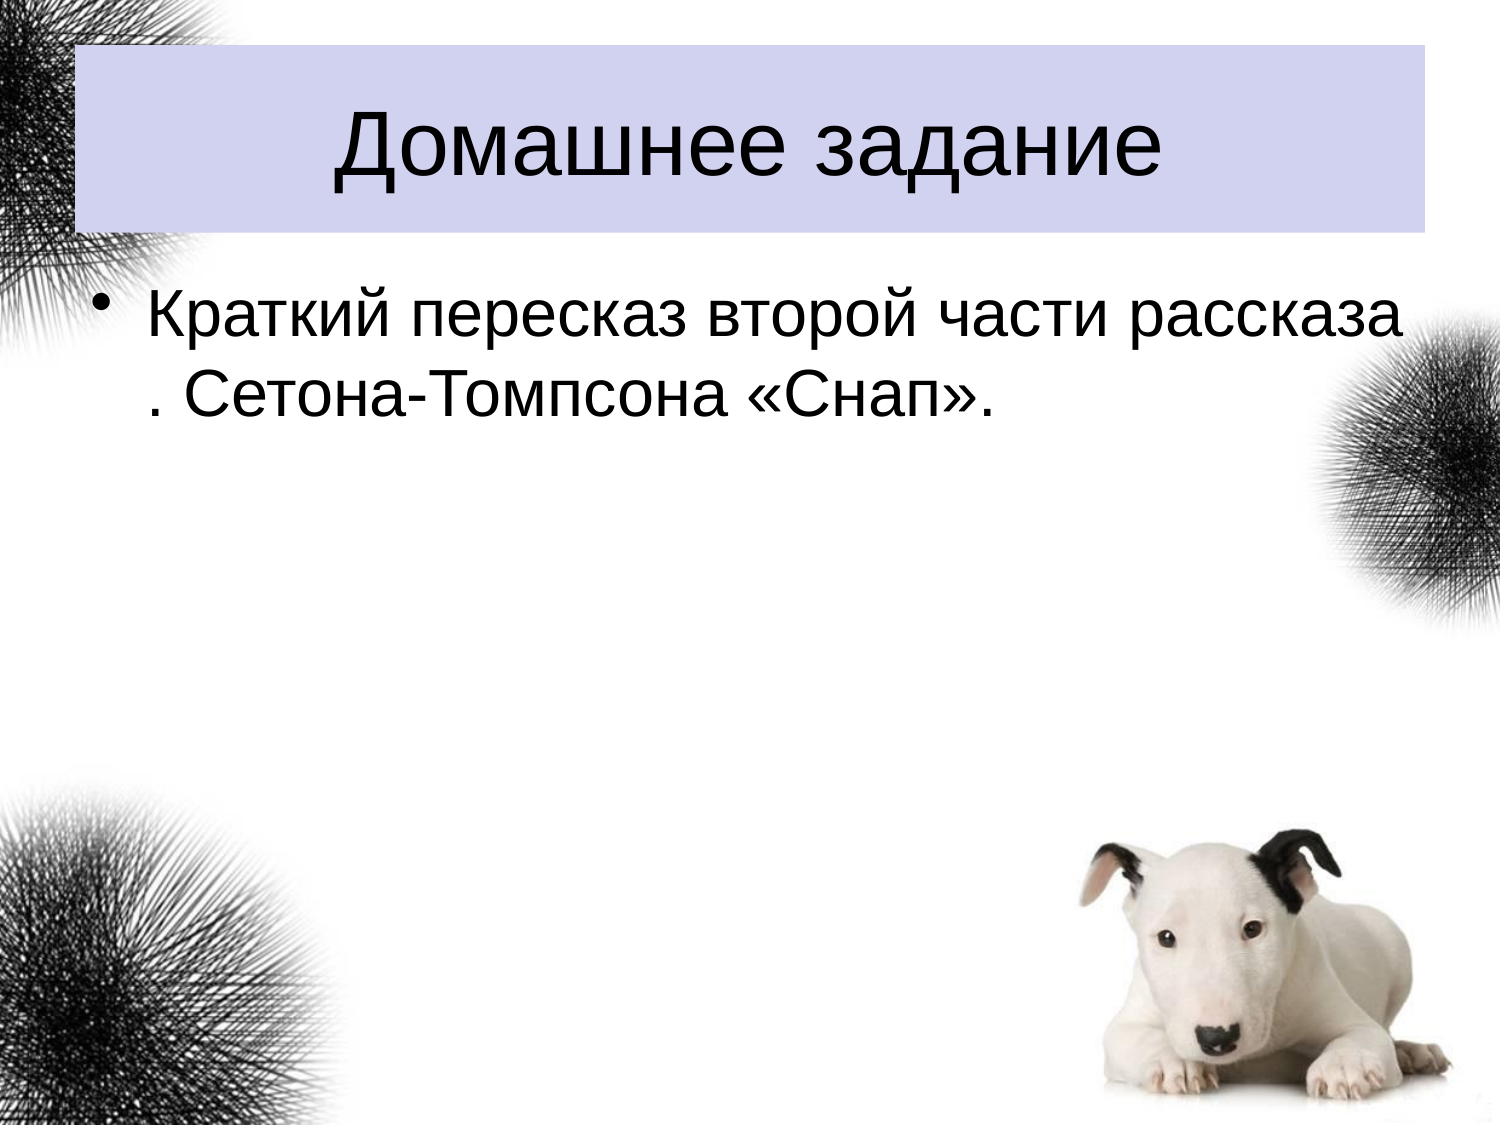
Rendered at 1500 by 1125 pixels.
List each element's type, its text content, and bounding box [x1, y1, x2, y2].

list Краткий пересказ второй части рассказа . Сетона-Томпсона «Снап». [75, 262, 1425, 1005]
picture [0, 0, 1500, 1125]
title Домашнее задание [75, 45, 1425, 233]
